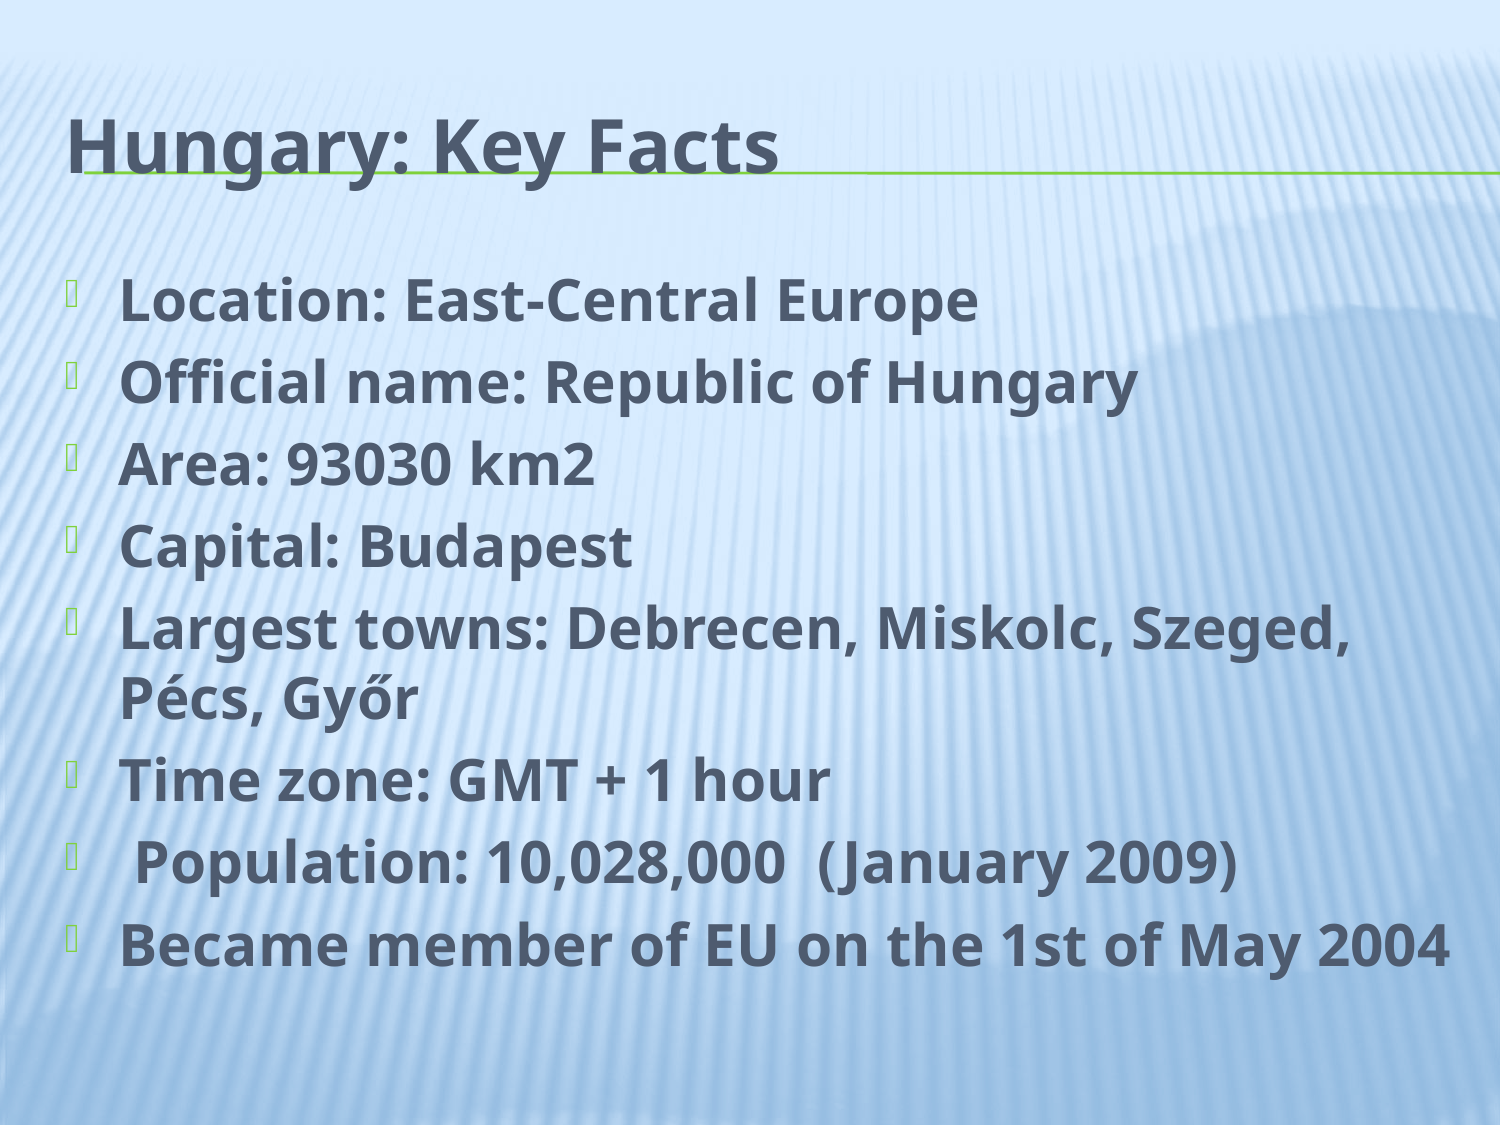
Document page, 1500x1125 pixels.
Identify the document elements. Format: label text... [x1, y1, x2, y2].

list Location: East-Central Europe Official name: Republic of Hungary Area: 93030 km2 Capital: Budapest Largest towns: Debrecen, Miskolc, Szeged, Pécs, Győr Time zone: GMT + 1 hour Population: 10,028,000 (January 2009) Became member of EU on the 1st of May 2004 [50, 254, 1475, 998]
title Hungary: Key Facts [50, 75, 1475, 213]
